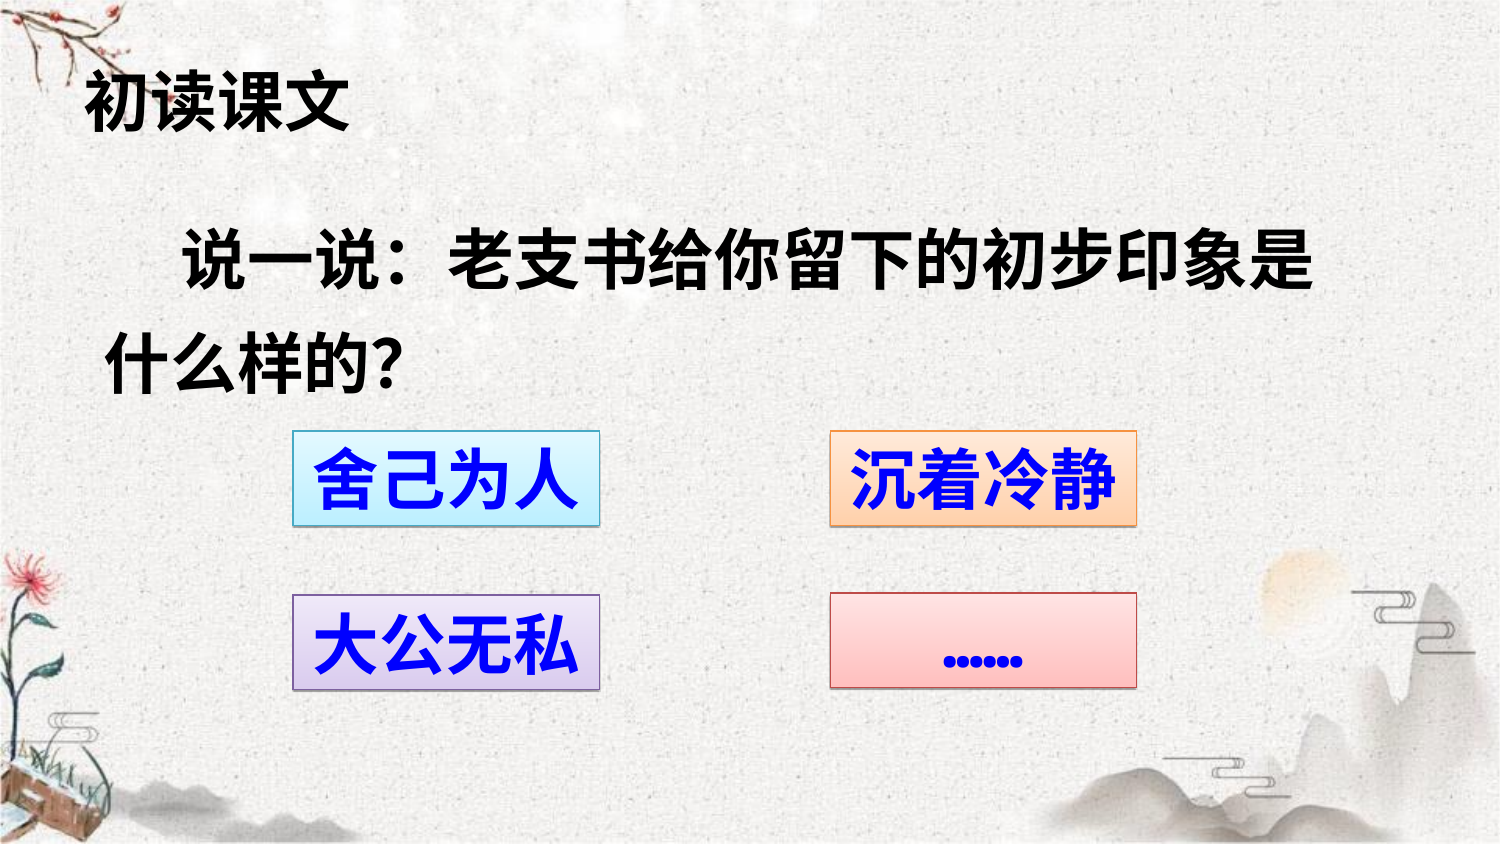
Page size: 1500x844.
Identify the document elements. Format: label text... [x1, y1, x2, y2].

text_box 初读课文 [69, 52, 433, 157]
text_box 大公无私 [293, 595, 600, 690]
text_box …… [830, 593, 1137, 688]
text_box 说一说：老支书给你留下的初步印象是什么样的？ [89, 186, 1394, 409]
text_box 沉着冷静 [830, 431, 1137, 526]
picture [0, 0, 1500, 844]
text_box 舍己为人 [293, 431, 600, 526]
